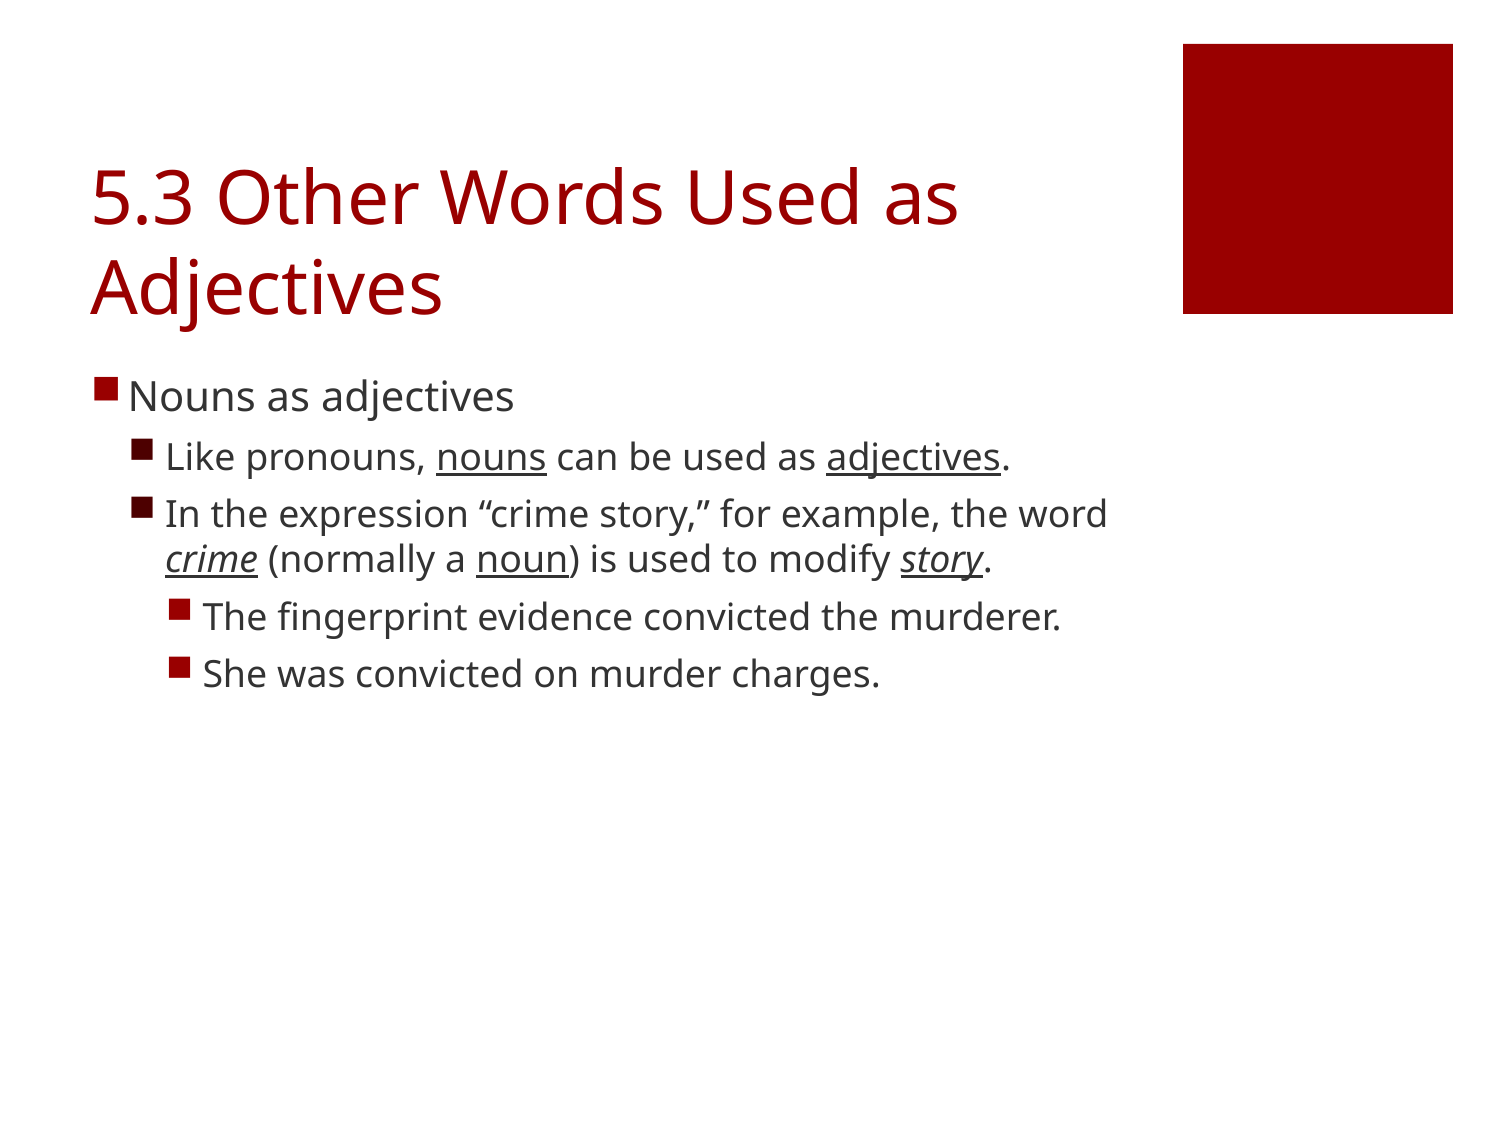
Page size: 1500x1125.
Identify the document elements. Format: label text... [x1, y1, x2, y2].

title 5.3 Other Words Used as Adjectives [75, 149, 1143, 338]
list Nouns as adjectives Like pronouns, nouns can be used as adjectives. In the expression “crime story,” for example, the word crime (normally a noun) is used to modify story. The fingerprint evidence convicted the murderer. She was convicted on murder charges. [75, 362, 1143, 1005]
